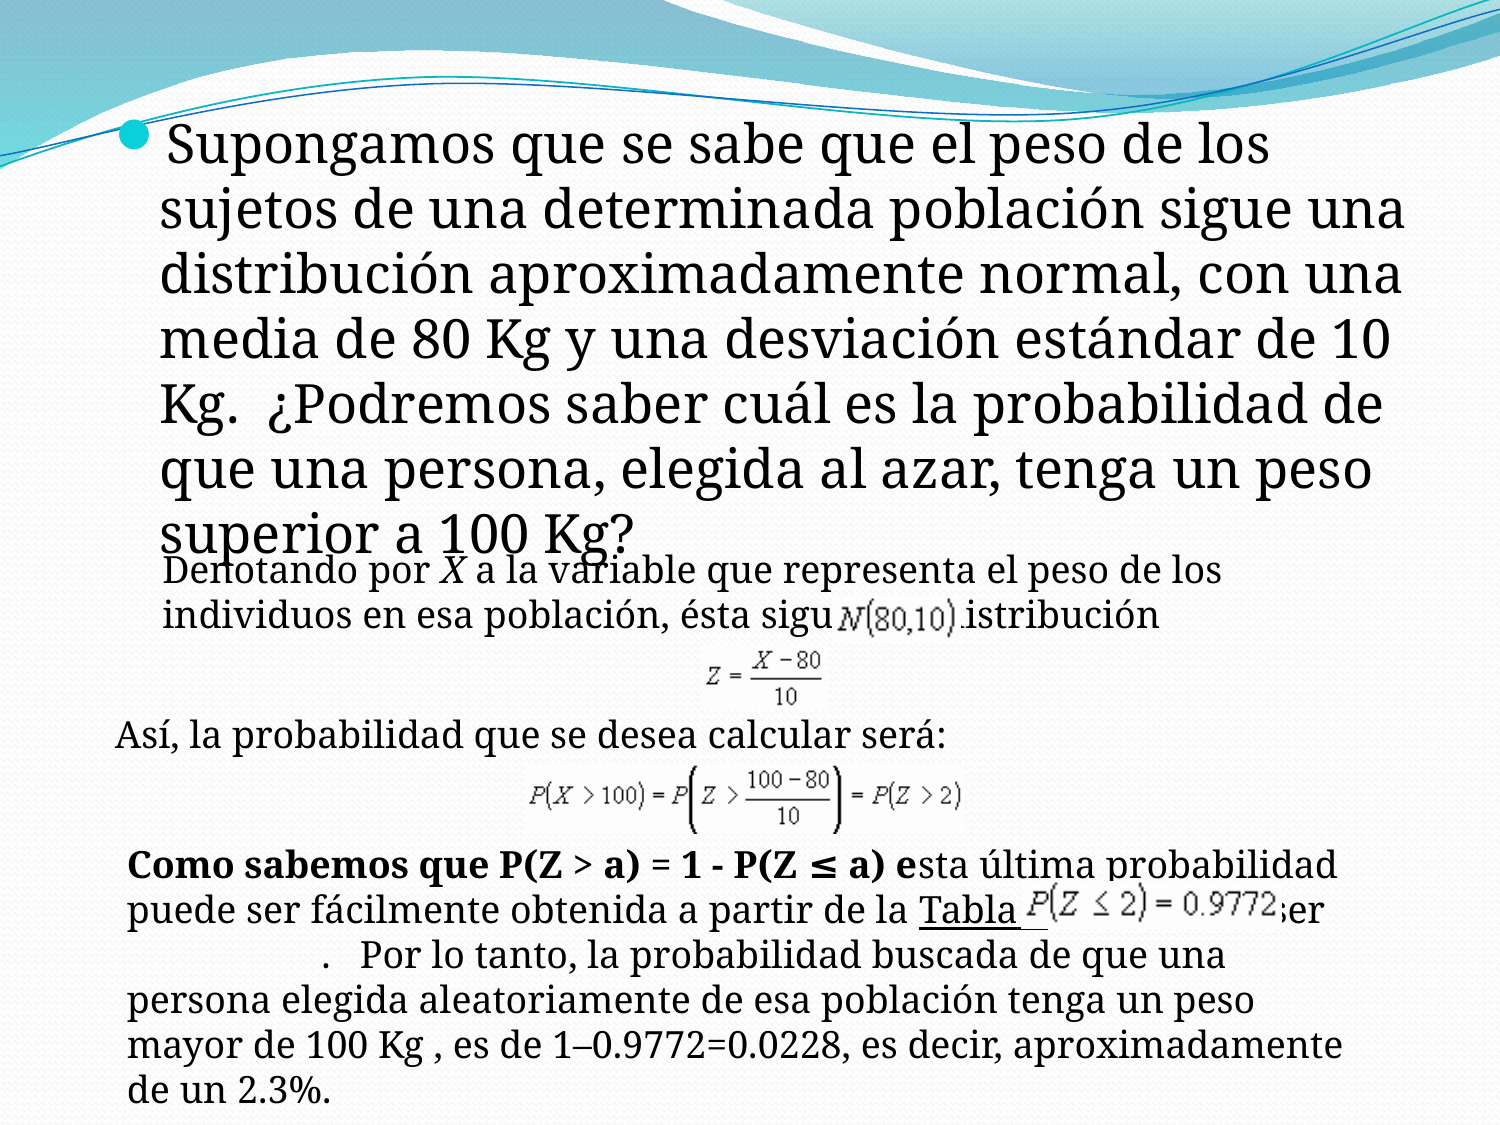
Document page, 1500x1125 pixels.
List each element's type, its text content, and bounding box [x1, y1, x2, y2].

text_box Denotando por X a la variable que representa el peso de los individuos en esa población, ésta sigue una distribución [147, 539, 1388, 644]
picture [702, 644, 828, 710]
picture [832, 597, 961, 645]
text_box Así, la probabilidad que se desea calcular será: [100, 704, 1294, 764]
text_box Como sabemos que P(Z > a) = 1 - P(Z ≤ a) esta última probabilidad puede ser fácilmente obtenida a partir de la Tabla 1, resultando ser . Por lo tanto, la probabilidad buscada de que una persona elegida aleatoriamente de esa población tenga un peso mayor de 100 Kg , es de 1–0.9772=0.0228, es decir, aproximadamente de un 2.3%. [112, 834, 1388, 1119]
picture [525, 763, 965, 834]
picture [1021, 881, 1282, 929]
list Supongamos que se sabe que el peso de los sujetos de una determinada población sigue una distribución aproximadamente normal, con una media de 80 Kg y una desviación estándar de 10 Kg. ¿Podremos saber cuál es la probabilidad de que una persona, elegida al azar, tenga un peso superior a 100 Kg? [100, 101, 1451, 528]
